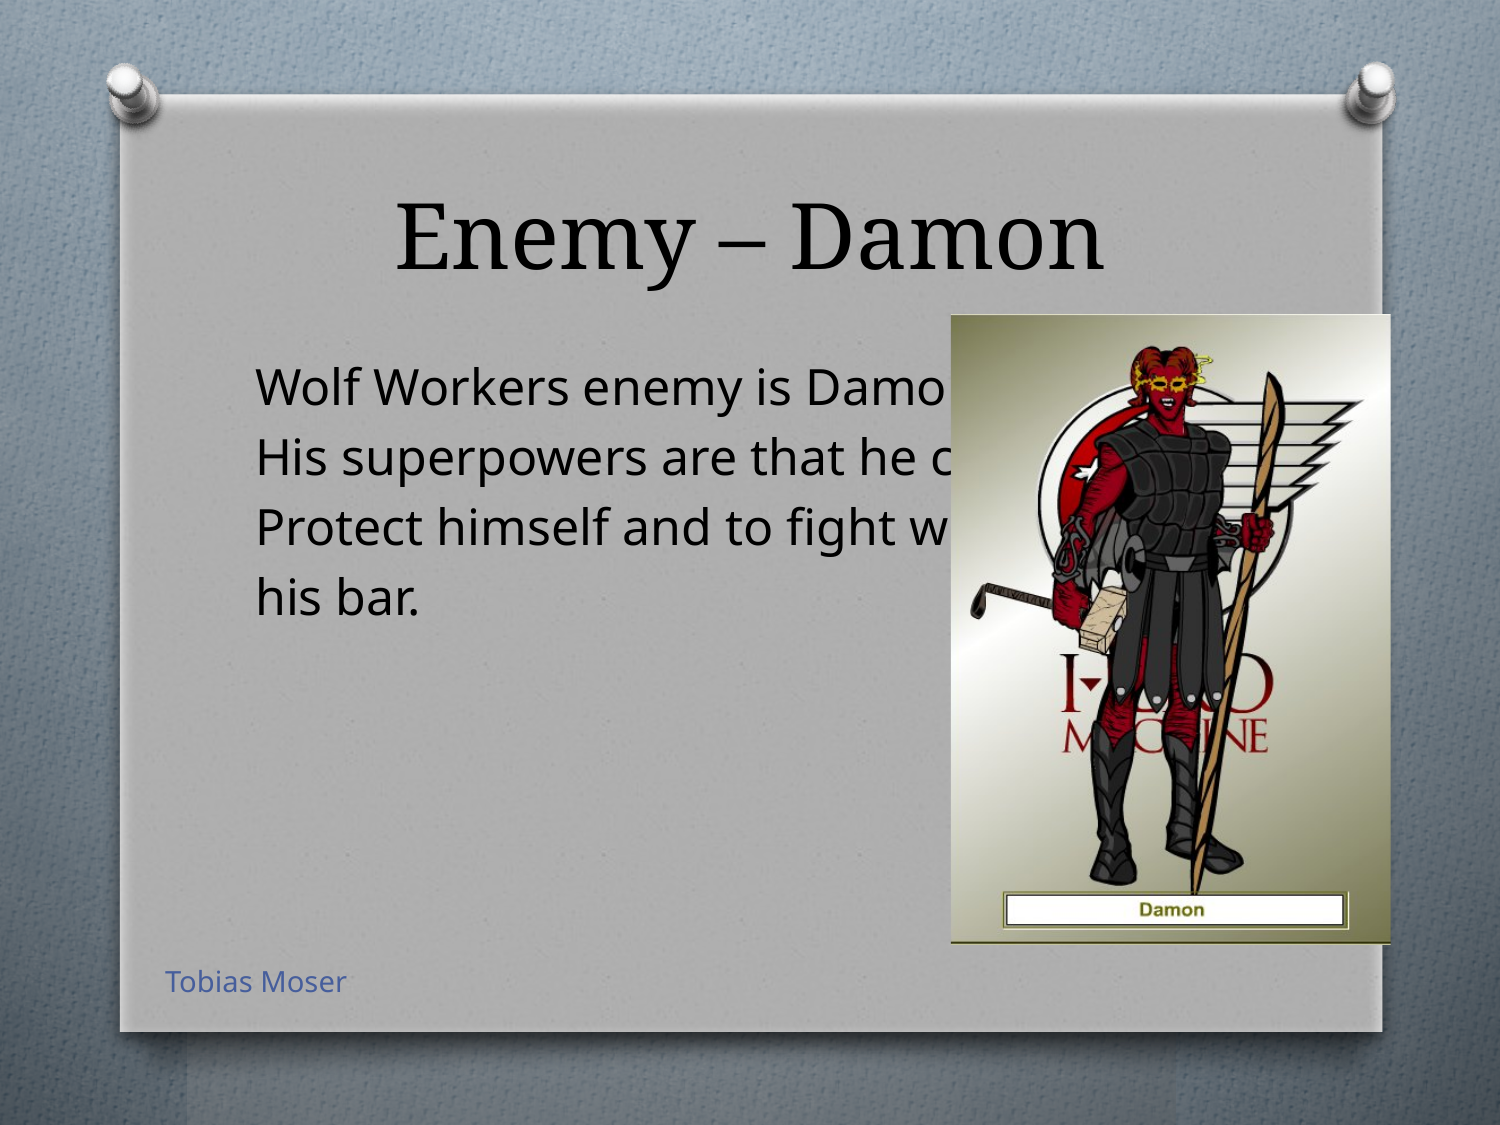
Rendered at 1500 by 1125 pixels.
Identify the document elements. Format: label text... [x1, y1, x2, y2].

list Wolf Workers enemy is Damon. His superpowers are that he can Protect himself and to fight with his bar. [240, 347, 948, 939]
picture [1317, 35, 1439, 156]
picture [75, 29, 198, 153]
title Enemy – Damon [179, 134, 1323, 332]
picture [950, 314, 1391, 945]
footer Tobias Moser [150, 952, 1059, 1013]
